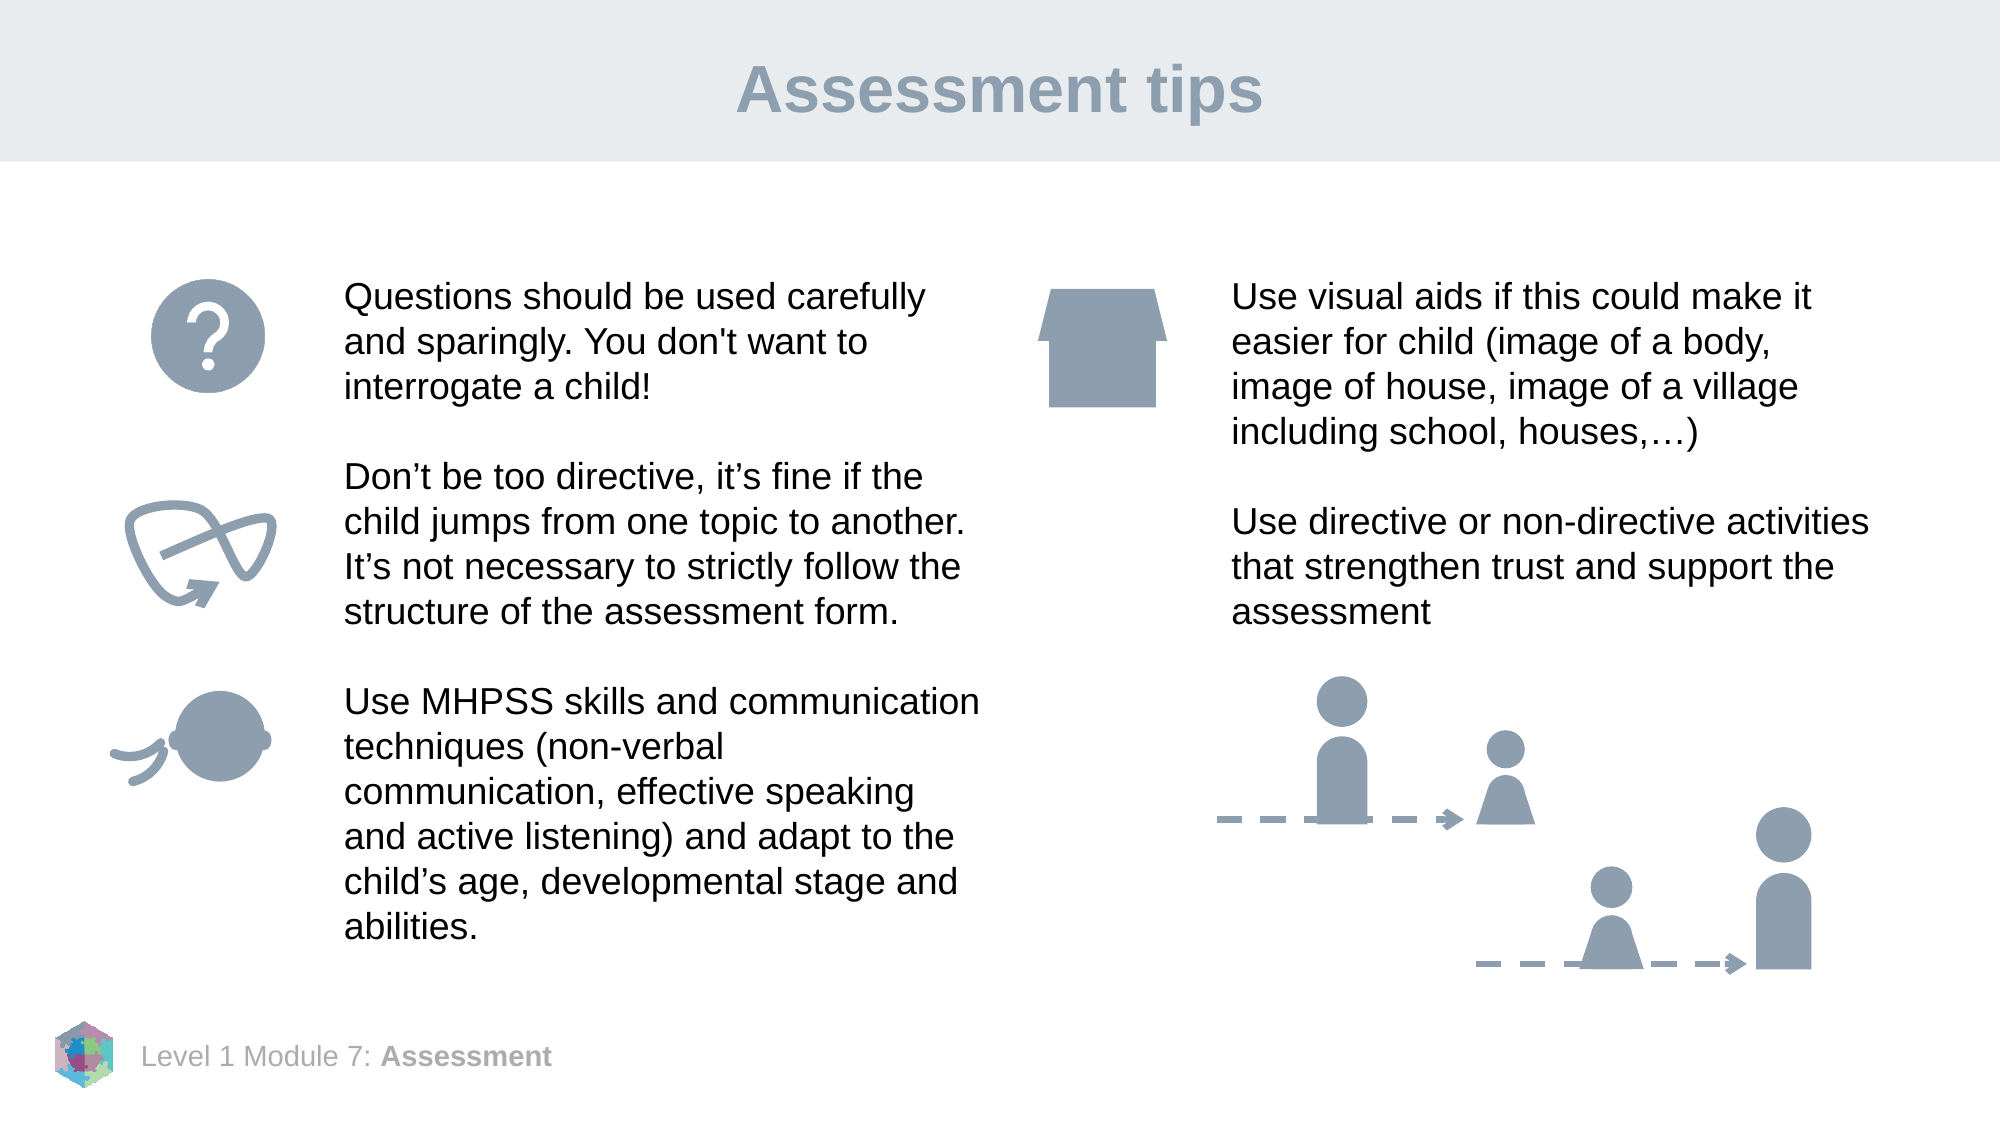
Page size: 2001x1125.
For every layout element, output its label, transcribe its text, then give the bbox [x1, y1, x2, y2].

picture [136, 264, 280, 408]
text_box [81, 671, 272, 783]
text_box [1216, 676, 1536, 825]
picture [55, 1021, 113, 1088]
text_box Use visual aids if this could make it easier for child (image of a body, image of house, image of a village including school, houses,…) Use directive or non-directive activities that strengthen trust and support the assessment [1216, 264, 1888, 640]
text_box [128, 503, 273, 602]
text_box Questions should be used carefully and sparingly. You don't want to interrogate a child! Don’t be too directive, it’s fine if the child jumps from one topic to another. It’s not necessary to strictly follow the structure of the assessment form. Use MHPSS skills and communication techniques (non-verbal communication, effective speaking and active listening) and adapt to the child’s age, developmental stage and abilities. [329, 264, 1000, 955]
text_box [1476, 807, 1812, 970]
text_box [1037, 288, 1168, 408]
title Assessment tips [137, 19, 1863, 163]
